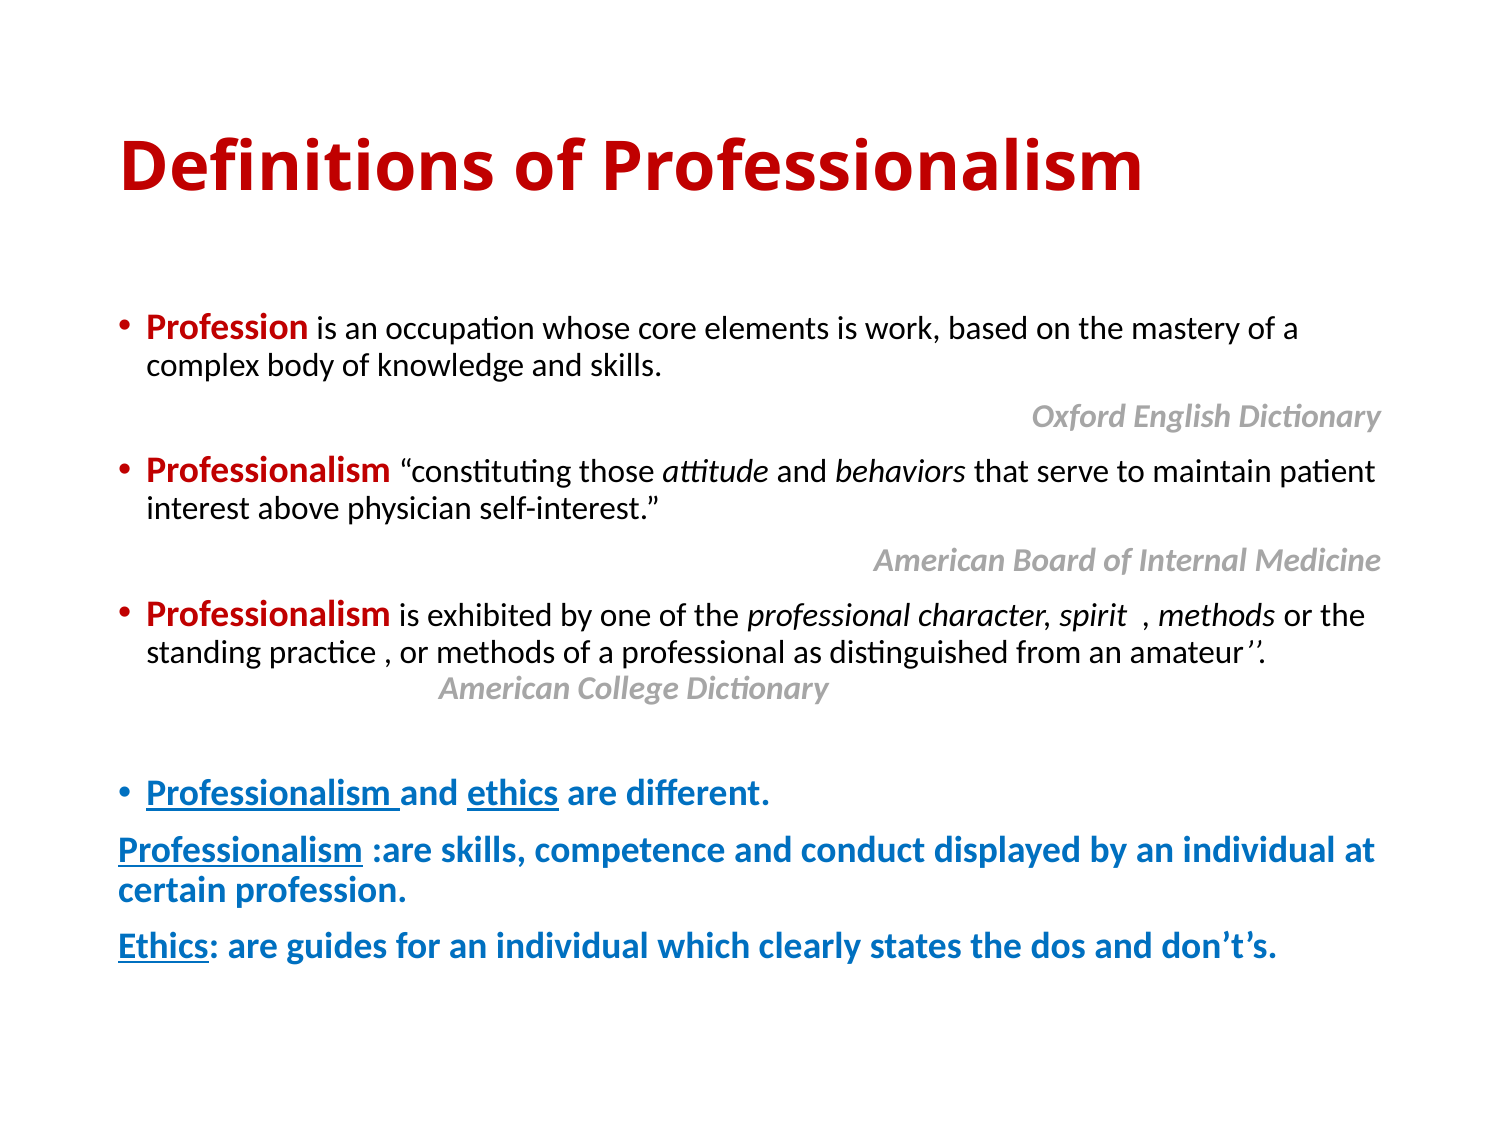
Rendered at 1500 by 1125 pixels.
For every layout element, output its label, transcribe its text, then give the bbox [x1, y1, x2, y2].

title Definitions of Professionalism [103, 59, 1397, 278]
list Profession is an occupation whose core elements is work, based on the mastery of a complex body of knowledge and skills. Oxford English Dictionary Professionalism “constituting those attitude and behaviors that serve to maintain patient interest above physician self-interest.” American Board of Internal Medicine Professionalism is exhibited by one of the professional character, spirit , methods or the standing practice , or methods of a professional as distinguished from an amateur’’. American College Dictionary Professionalism and ethics are different. Professionalism :are skills, competence and conduct displayed by an individual at certain profession. Ethics: are guides for an individual which clearly states the dos and don’t’s. [103, 299, 1397, 1014]
